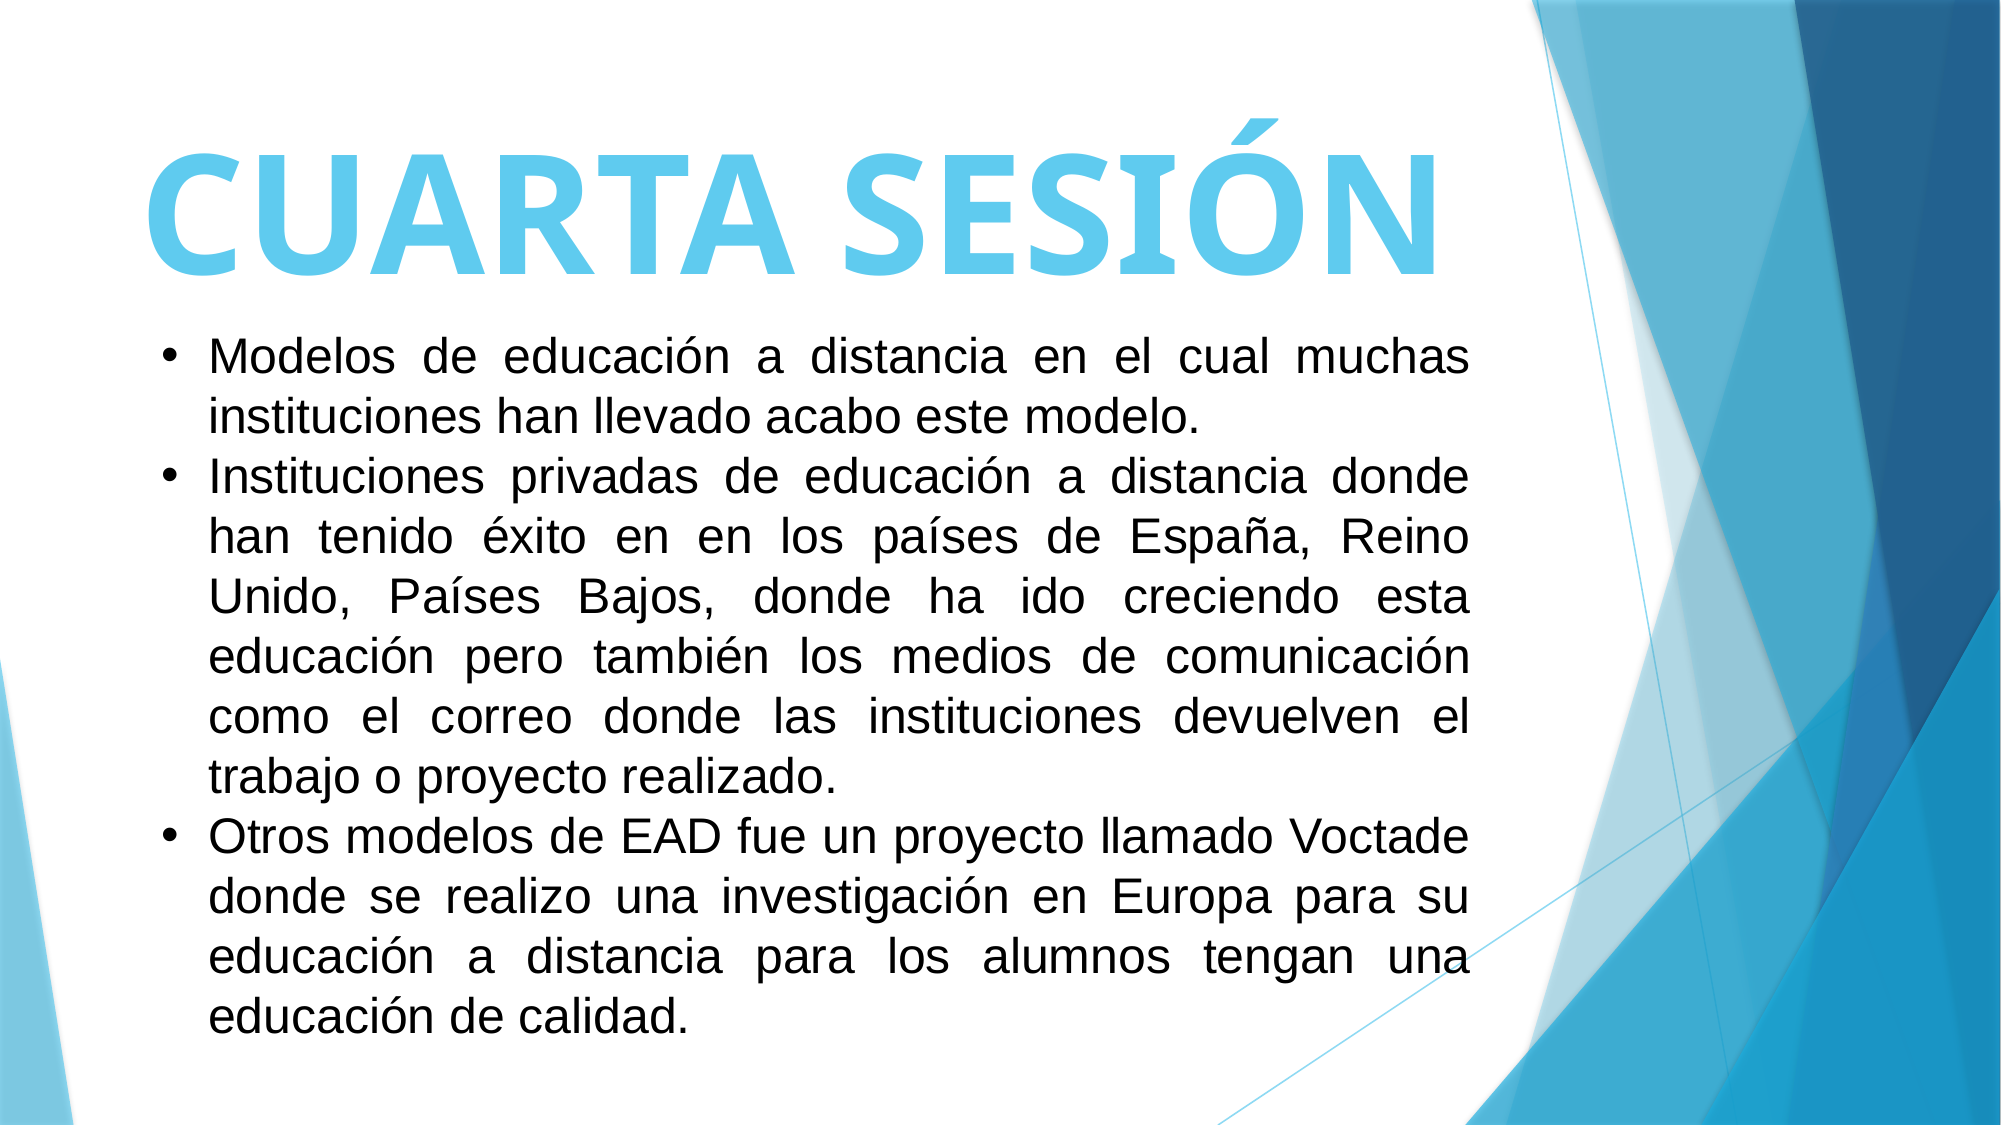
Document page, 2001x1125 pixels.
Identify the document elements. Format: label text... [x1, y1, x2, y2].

title CUARTA SESIÓN [111, 99, 1522, 317]
text_box Modelos de educación a distancia en el cual muchas instituciones han llevado acabo este modelo. Instituciones privadas de educación a distancia donde han tenido éxito en en los países de España, Reino Unido, Países Bajos, donde ha ido creciendo esta educación pero también los medios de comunicación como el correo donde las instituciones devuelven el trabajo o proyecto realizado. Otros modelos de EAD fue un proyecto llamado Voctade donde se realizo una investigación en Europa para su educación a distancia para los alumnos tengan una educación de calidad. [146, 316, 1486, 1052]
